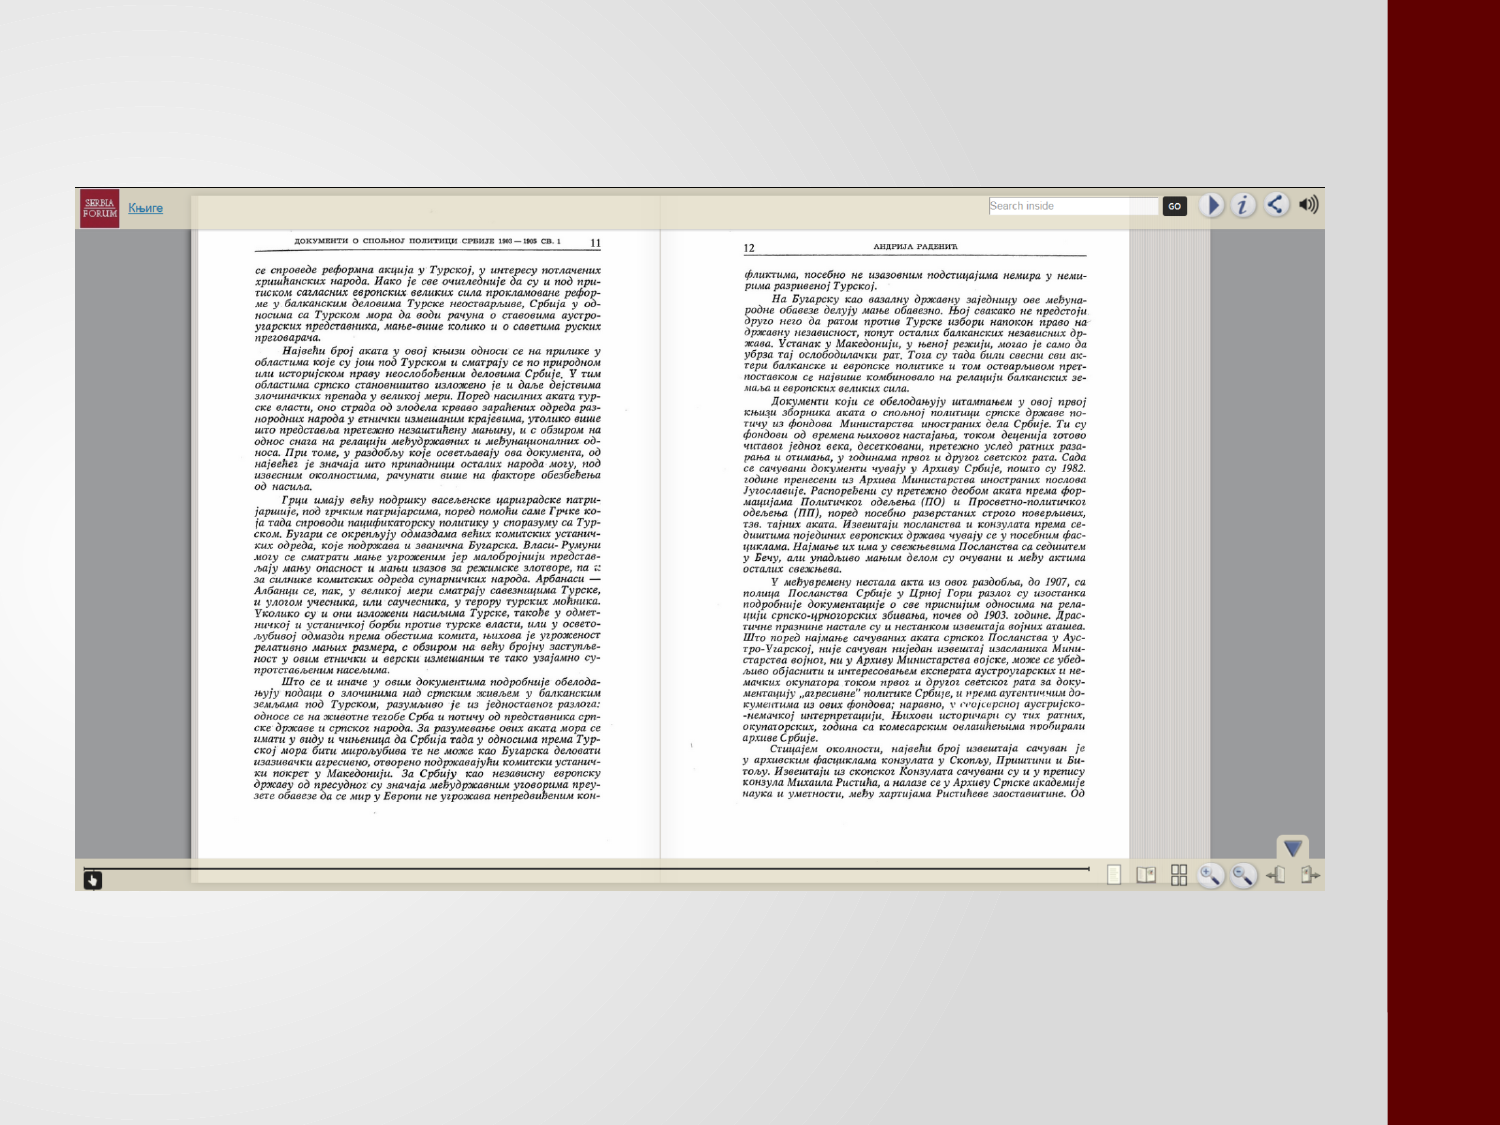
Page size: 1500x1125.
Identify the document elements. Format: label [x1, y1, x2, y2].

list [74, 186, 1326, 892]
